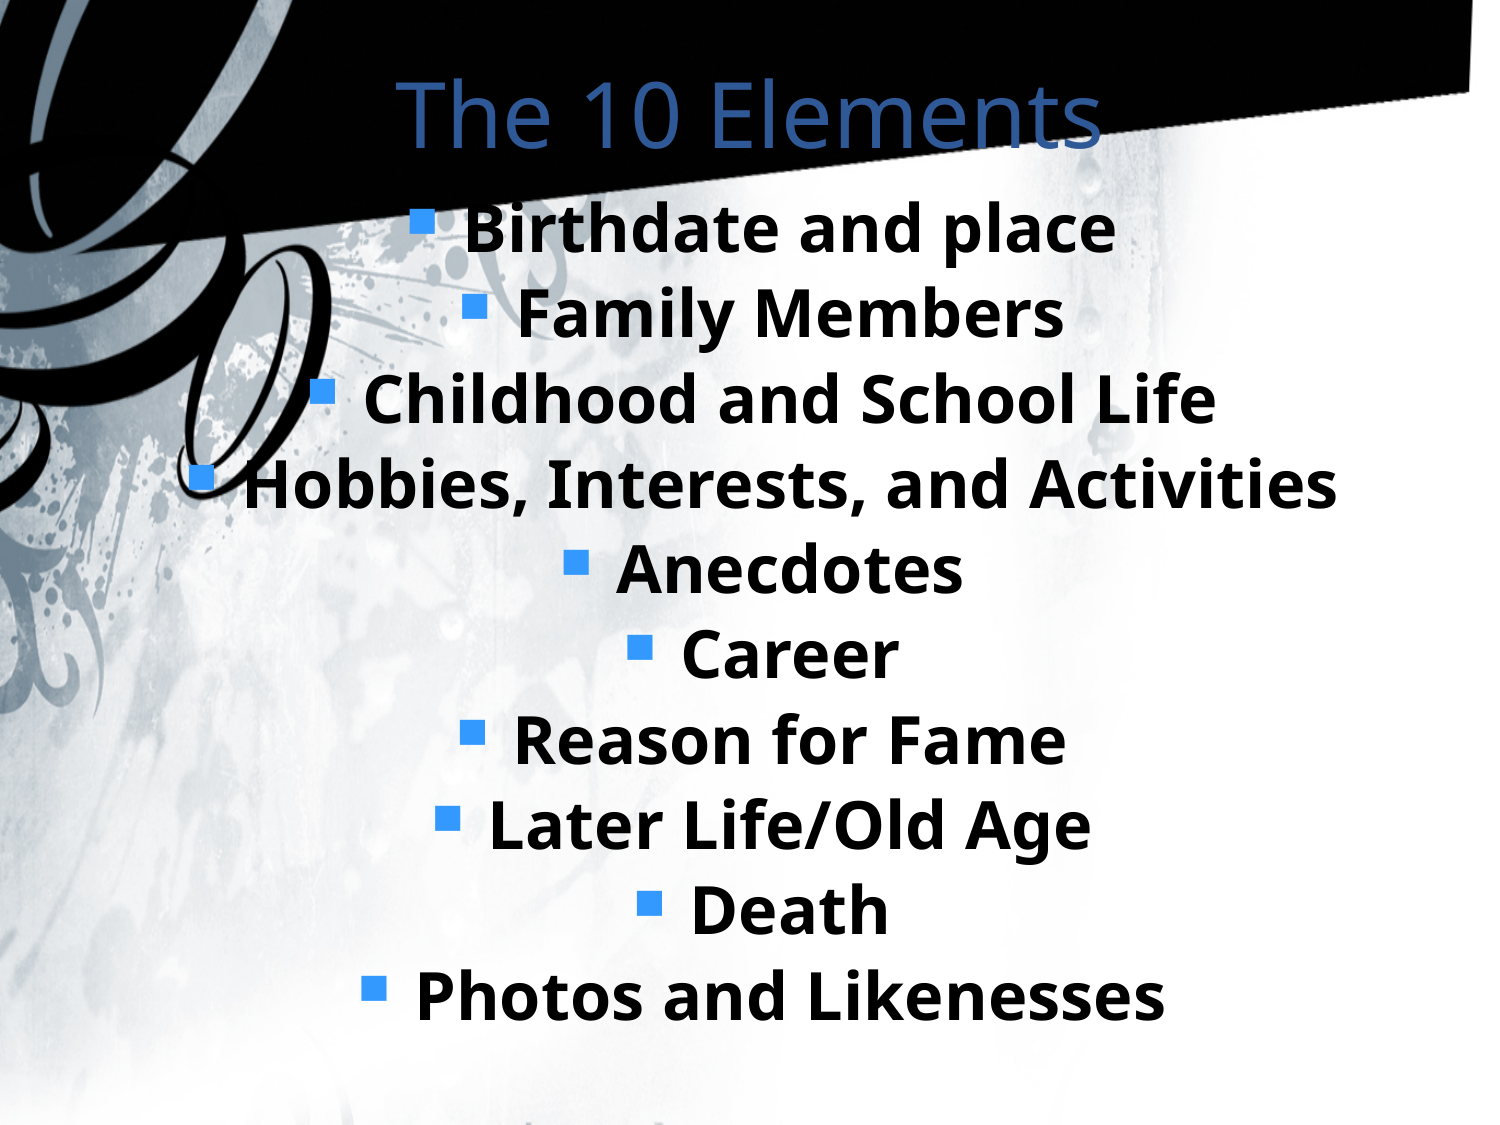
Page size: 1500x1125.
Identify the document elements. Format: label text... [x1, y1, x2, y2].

list Birthdate and place Family Members Childhood and School Life Hobbies, Interests, and Activities Anecdotes Career Reason for Fame Later Life/Old Age Death Photos and Likenesses [87, 187, 1438, 950]
picture [0, 0, 1500, 1125]
title The 10 Elements [75, 0, 1425, 224]
